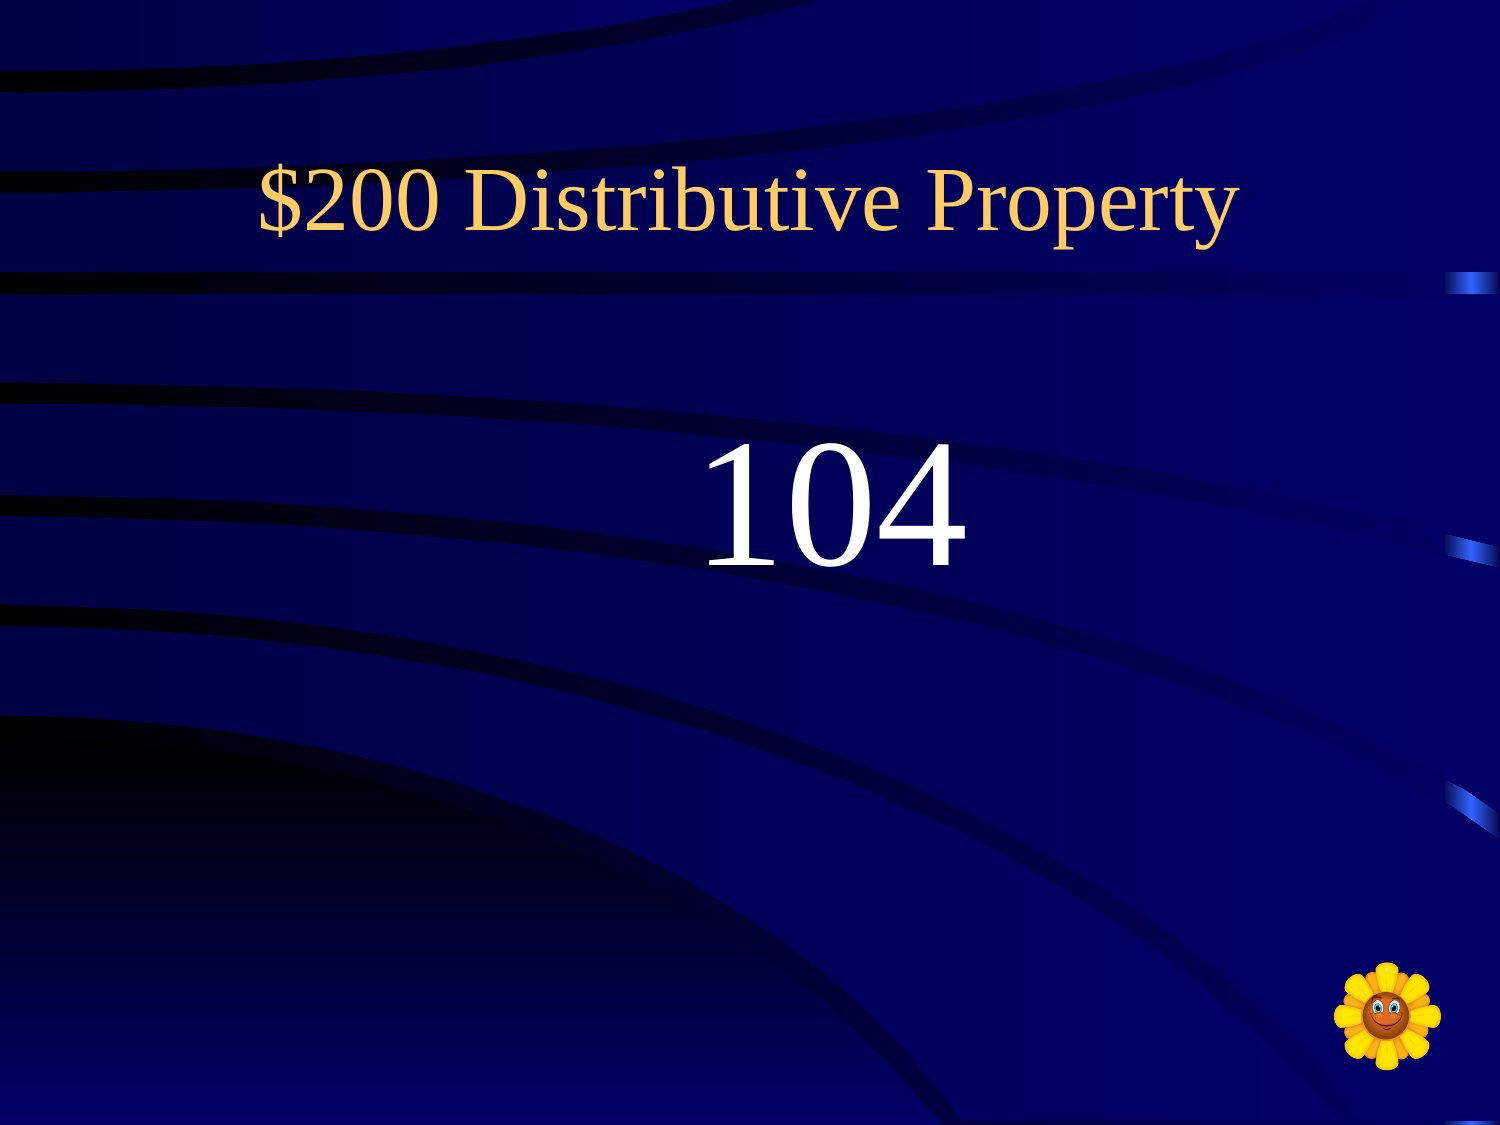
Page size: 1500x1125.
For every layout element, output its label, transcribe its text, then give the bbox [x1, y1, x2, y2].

picture [1333, 962, 1442, 1071]
title $200 Distributive Property [112, 99, 1388, 288]
text_box 104 [274, 374, 1388, 810]
